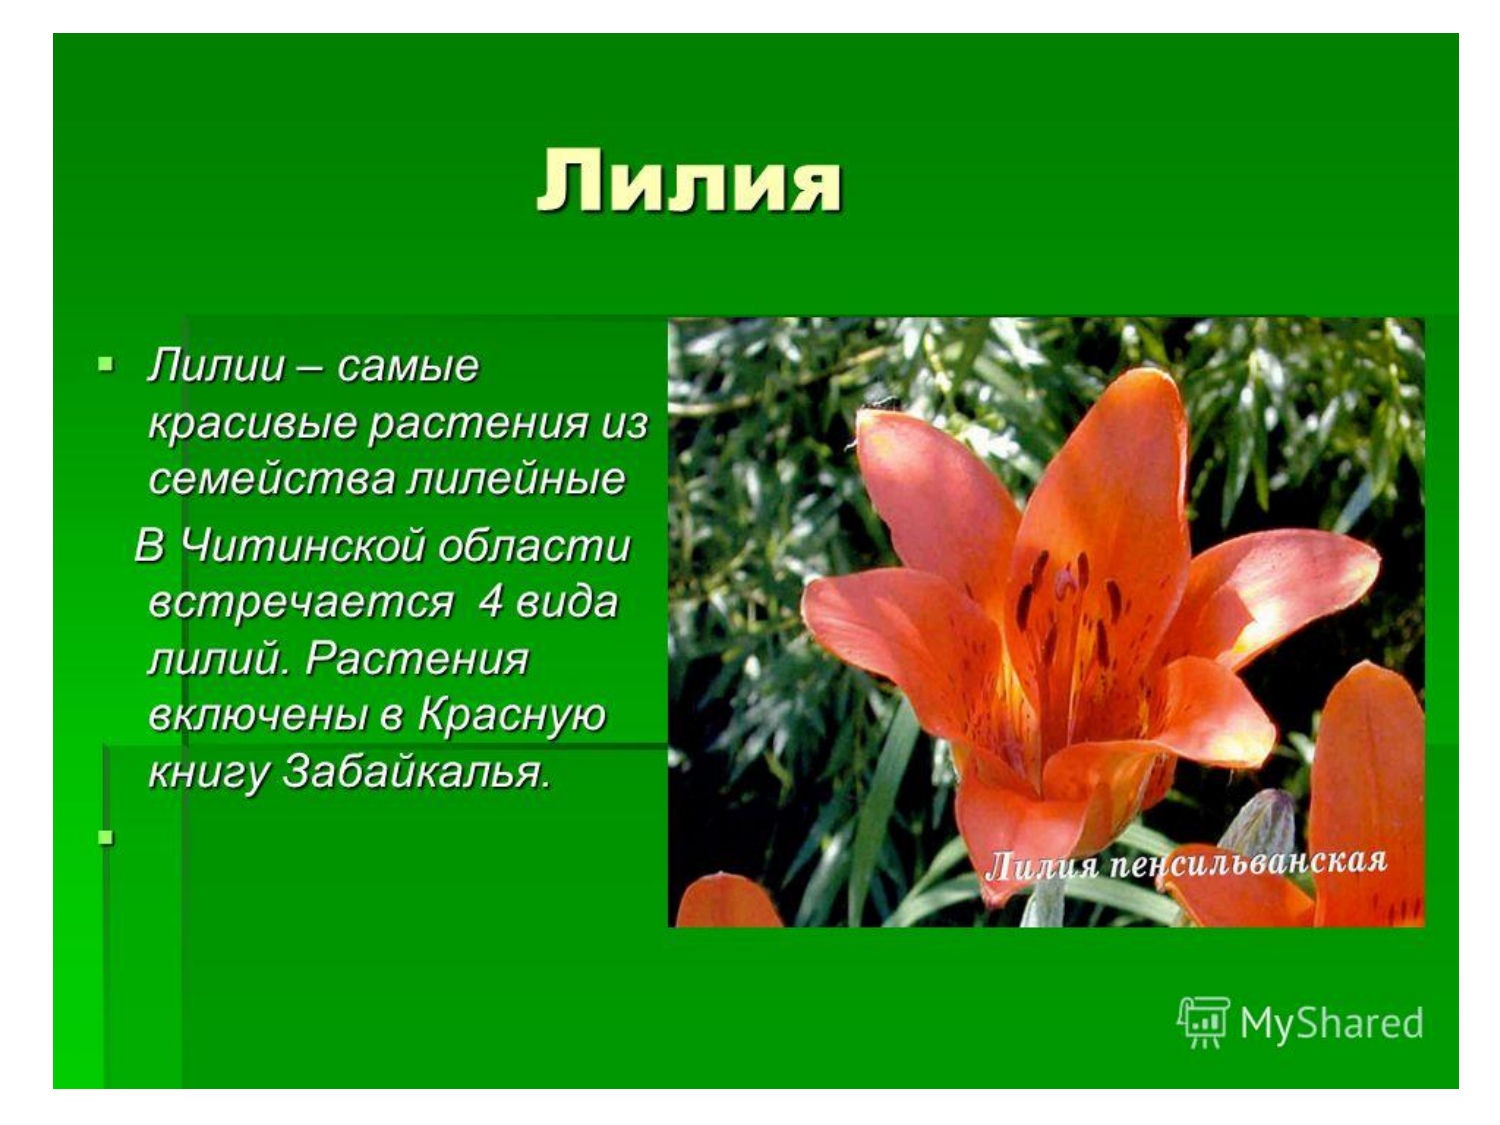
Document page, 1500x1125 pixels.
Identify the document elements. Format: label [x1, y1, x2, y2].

list [52, 33, 1459, 1089]
